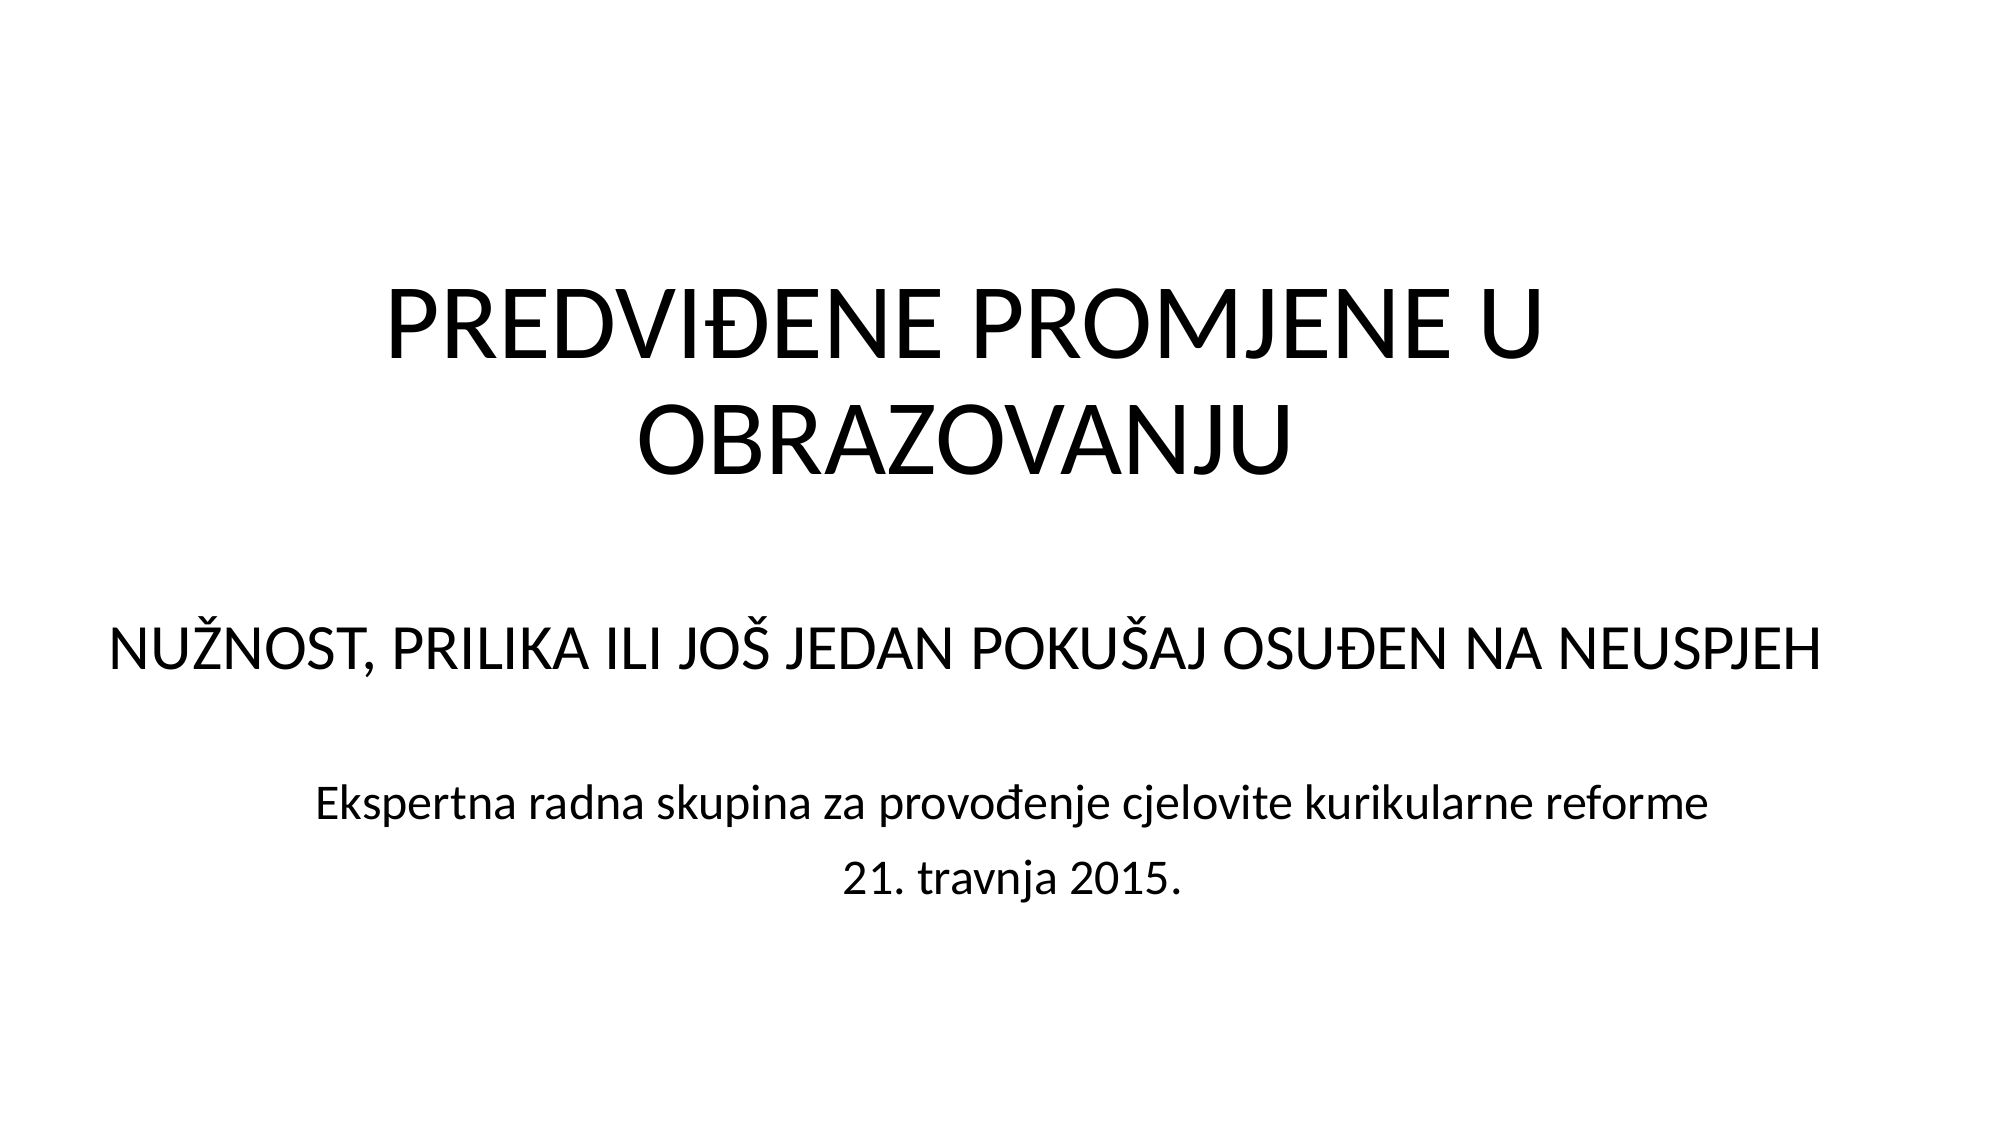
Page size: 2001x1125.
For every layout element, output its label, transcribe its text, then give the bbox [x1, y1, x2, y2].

title PREDVIĐENE PROMJENE U OBRAZOVANJU NUŽNOST, PRILIKA ILI JOŠ JEDAN POKUŠAJ OSUĐEN NA NEUSPJEH [90, 188, 1842, 691]
subtitle Ekspertna radna skupina za provođenje cjelovite kurikularne reforme 21. travnja 2015. [262, 768, 1763, 924]
